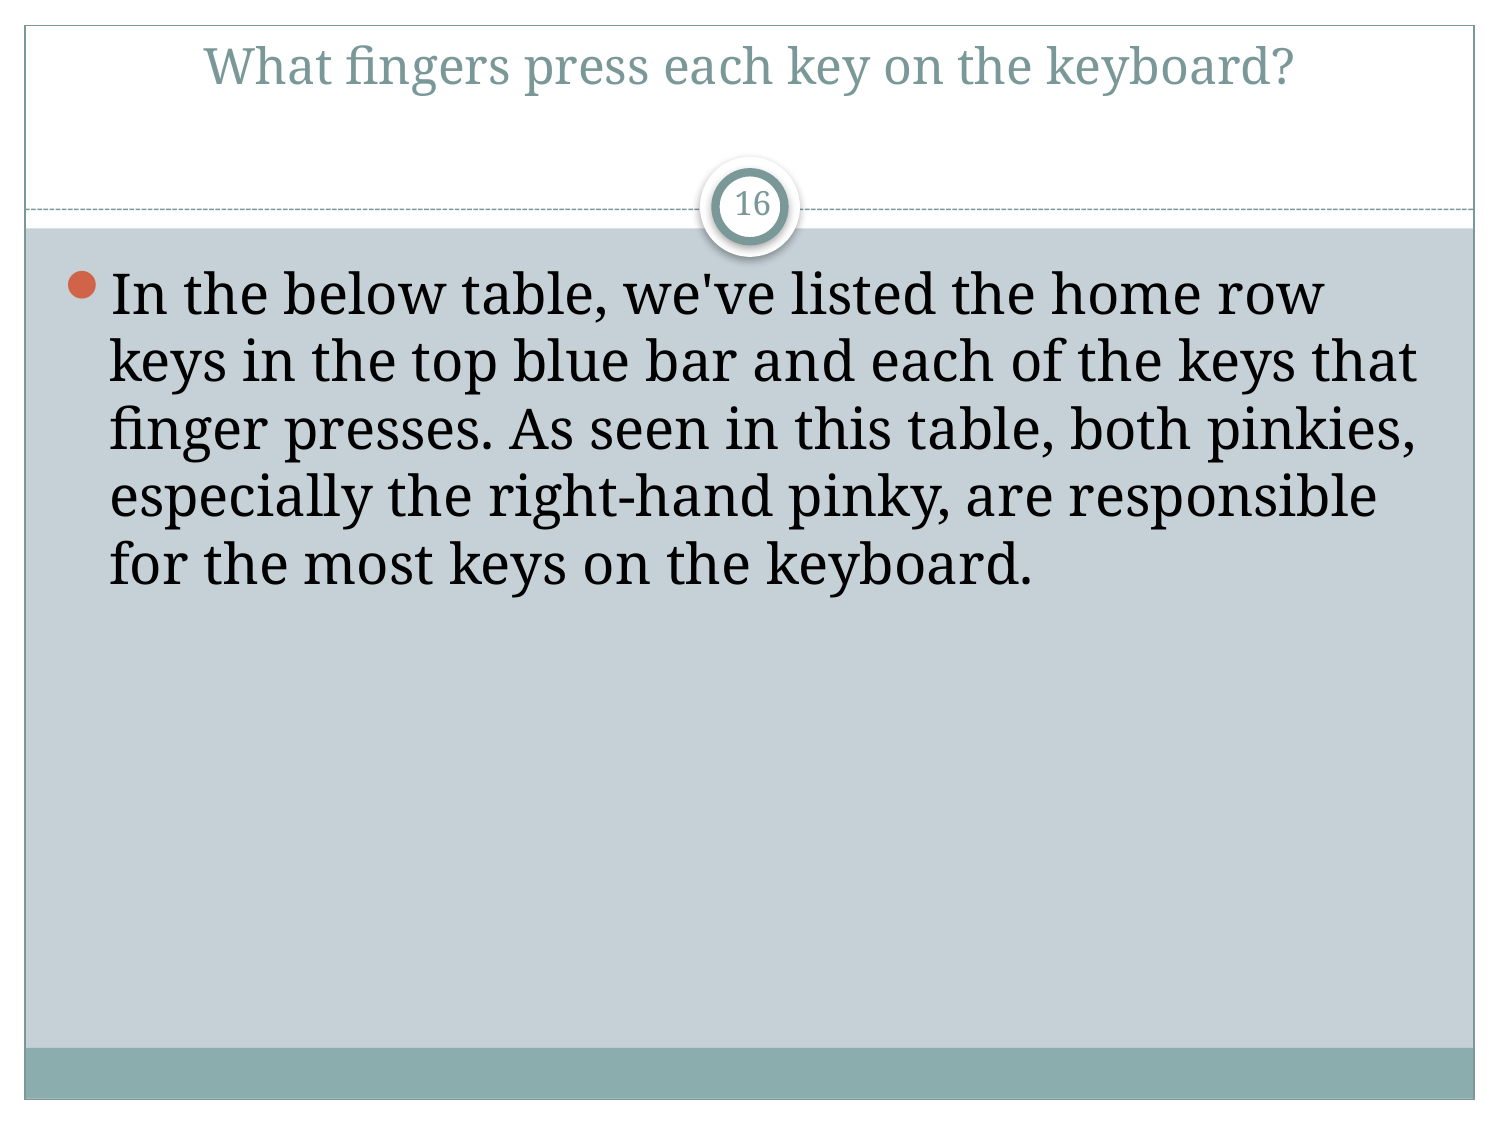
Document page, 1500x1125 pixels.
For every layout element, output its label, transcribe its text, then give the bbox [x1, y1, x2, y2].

slide_number 16 [715, 168, 791, 241]
title What fingers press each key on the keyboard? [49, 37, 1450, 162]
list In the below table, we've listed the home row keys in the top blue bar and each of the keys that finger presses. As seen in this table, both pinkies, especially the right-hand pinky, are responsible for the most keys on the keyboard. [49, 250, 1445, 1001]
